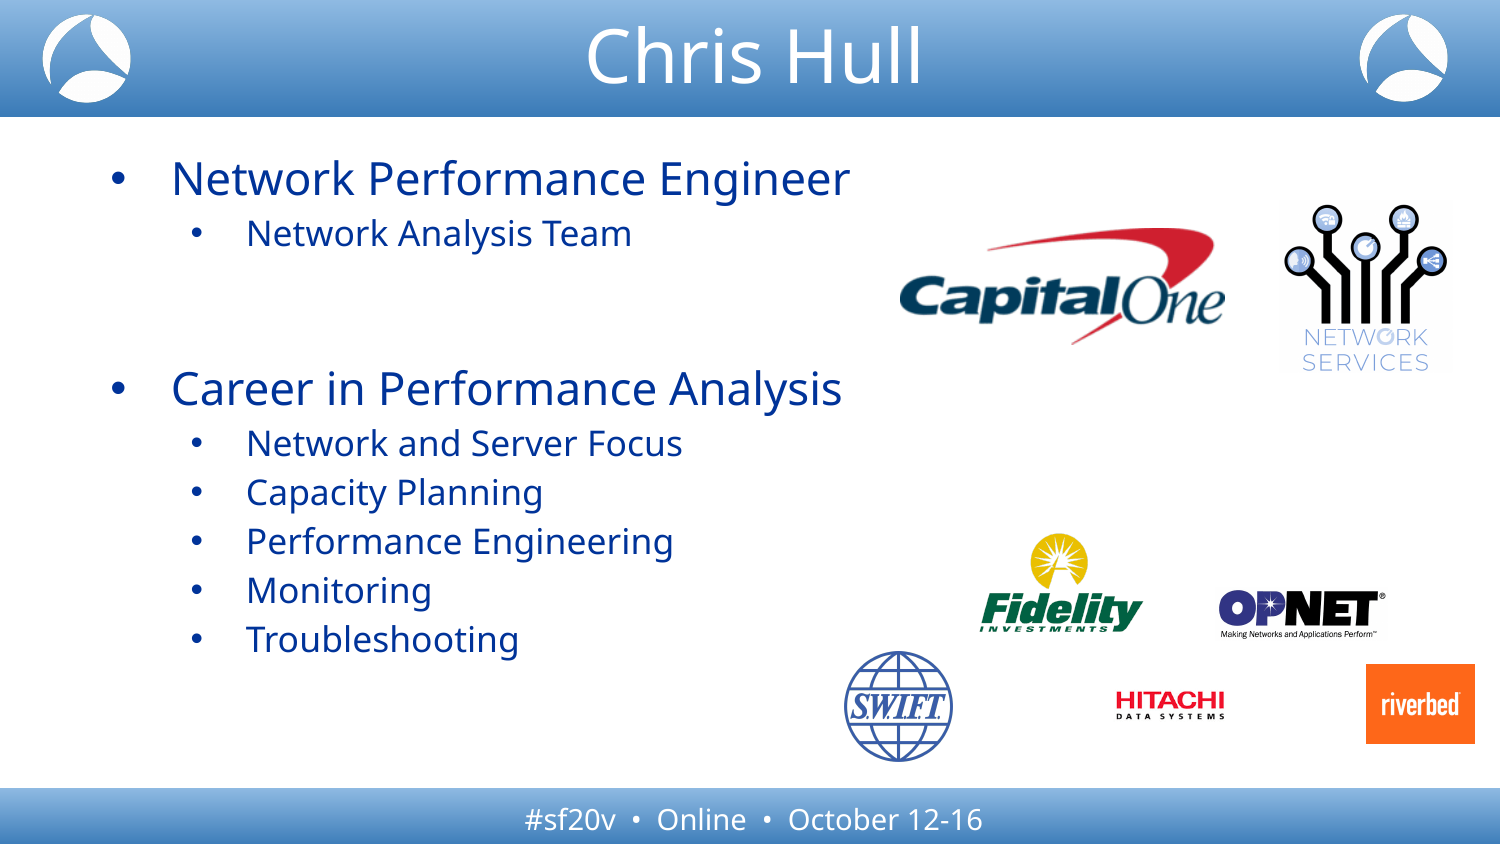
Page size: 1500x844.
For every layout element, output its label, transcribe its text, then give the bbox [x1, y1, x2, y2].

list Network Performance Engineer Network Analysis Team Career in Performance Analysis Network and Server Focus Capacity Planning Performance Engineering Monitoring Troubleshooting [80, 134, 919, 763]
picture [972, 503, 1388, 772]
picture [844, 651, 954, 762]
title Chris Hull [134, 0, 1375, 118]
picture [900, 228, 1225, 346]
picture [1375, 14, 1448, 102]
picture [1279, 200, 1453, 374]
picture [42, 14, 131, 103]
picture [1365, 664, 1475, 744]
